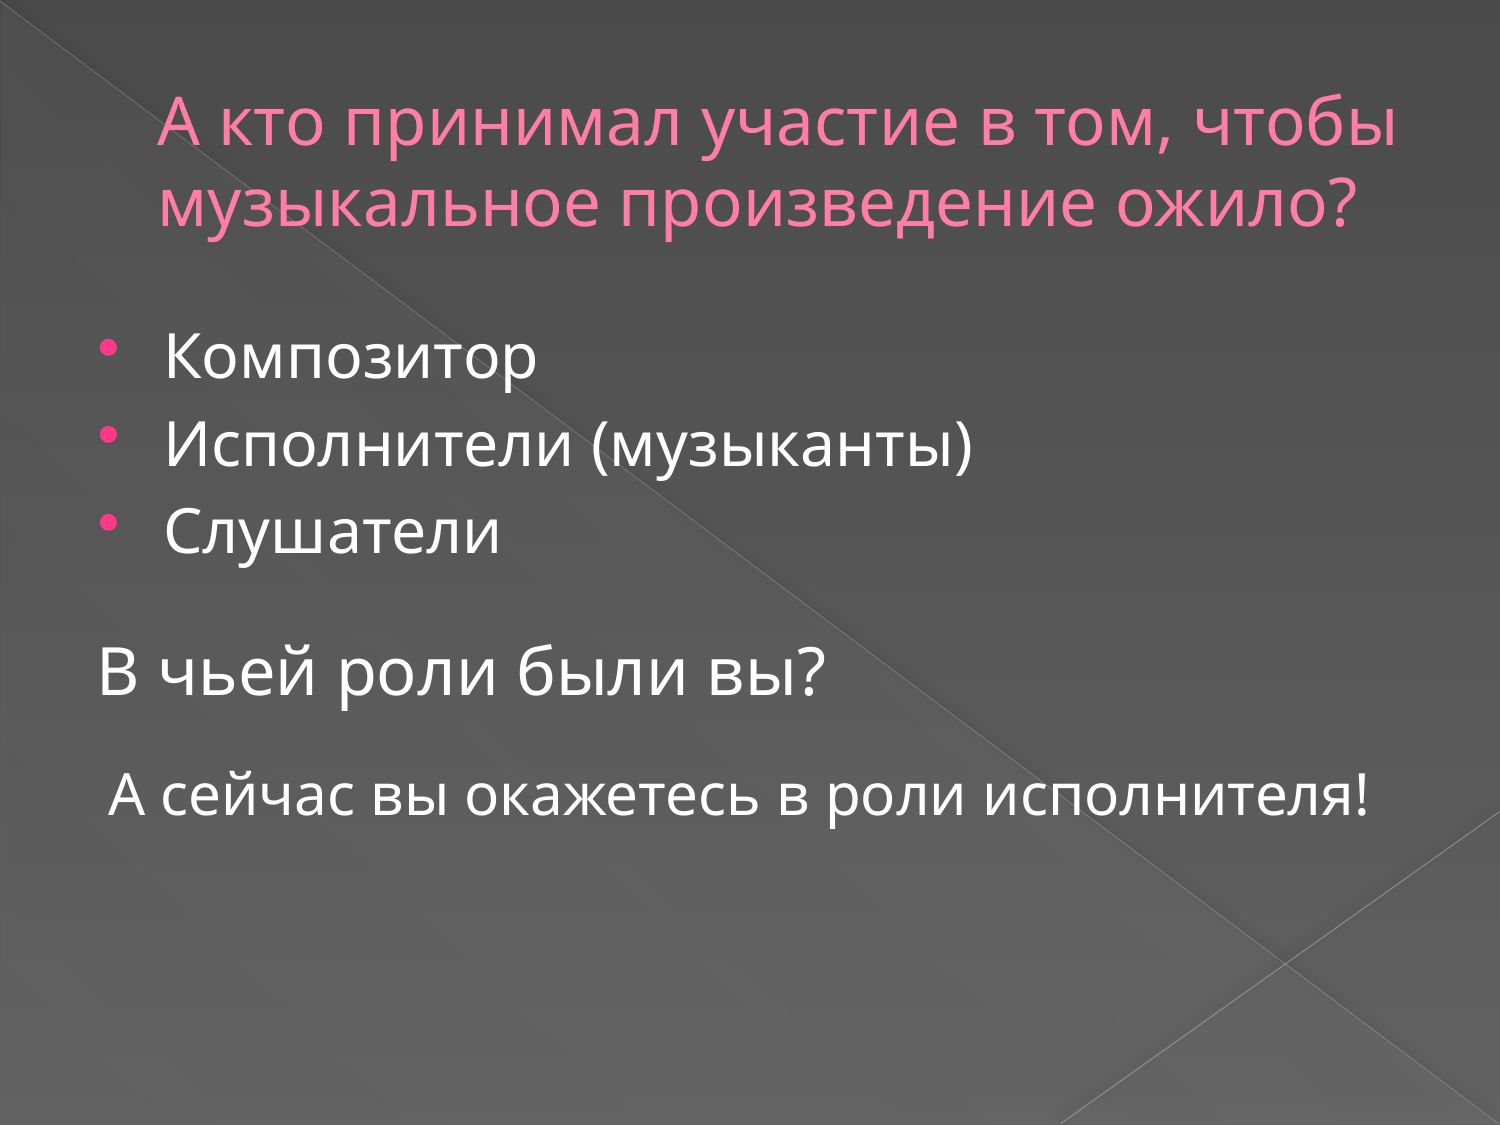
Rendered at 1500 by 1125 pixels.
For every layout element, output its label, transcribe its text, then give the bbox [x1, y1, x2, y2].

text_box А сейчас вы окажетесь в роли исполнителя! [93, 750, 1418, 835]
title А кто принимал участие в том, чтобы музыкальное произведение ожило? [75, 43, 1425, 274]
list Композитор Исполнители (музыканты) Слушатели [75, 308, 1425, 586]
text_box В чьей роли были вы? [82, 621, 1079, 761]
